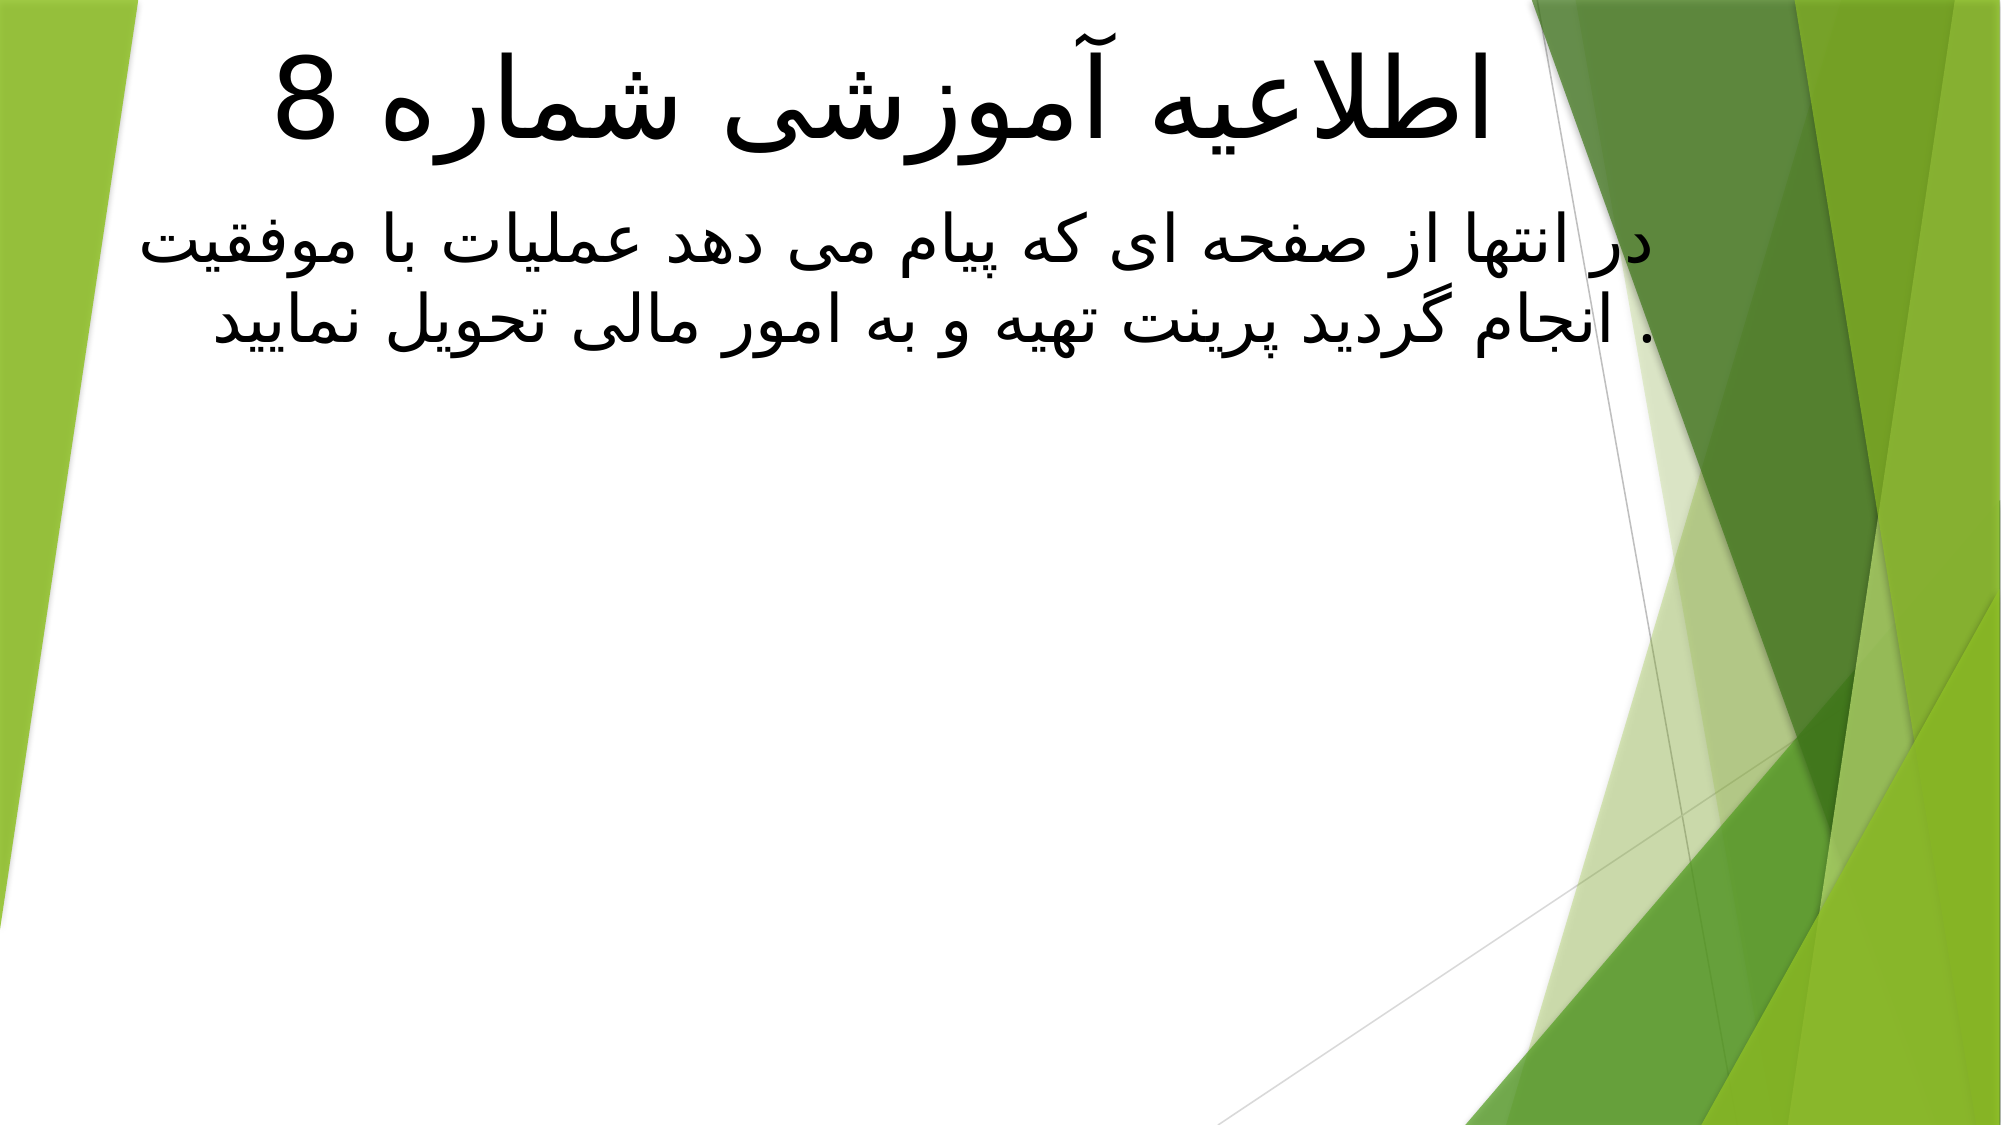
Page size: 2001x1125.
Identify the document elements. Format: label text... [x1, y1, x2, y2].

title اطلاعیه آموزشی شماره 8 [247, 38, 1522, 169]
subtitle در انتها از صفحه ای که پیام می دهد عملیات با موفقیت انجام گردید پرینت تهیه و به امور مالی تحویل نمایید . [109, 188, 1672, 983]
